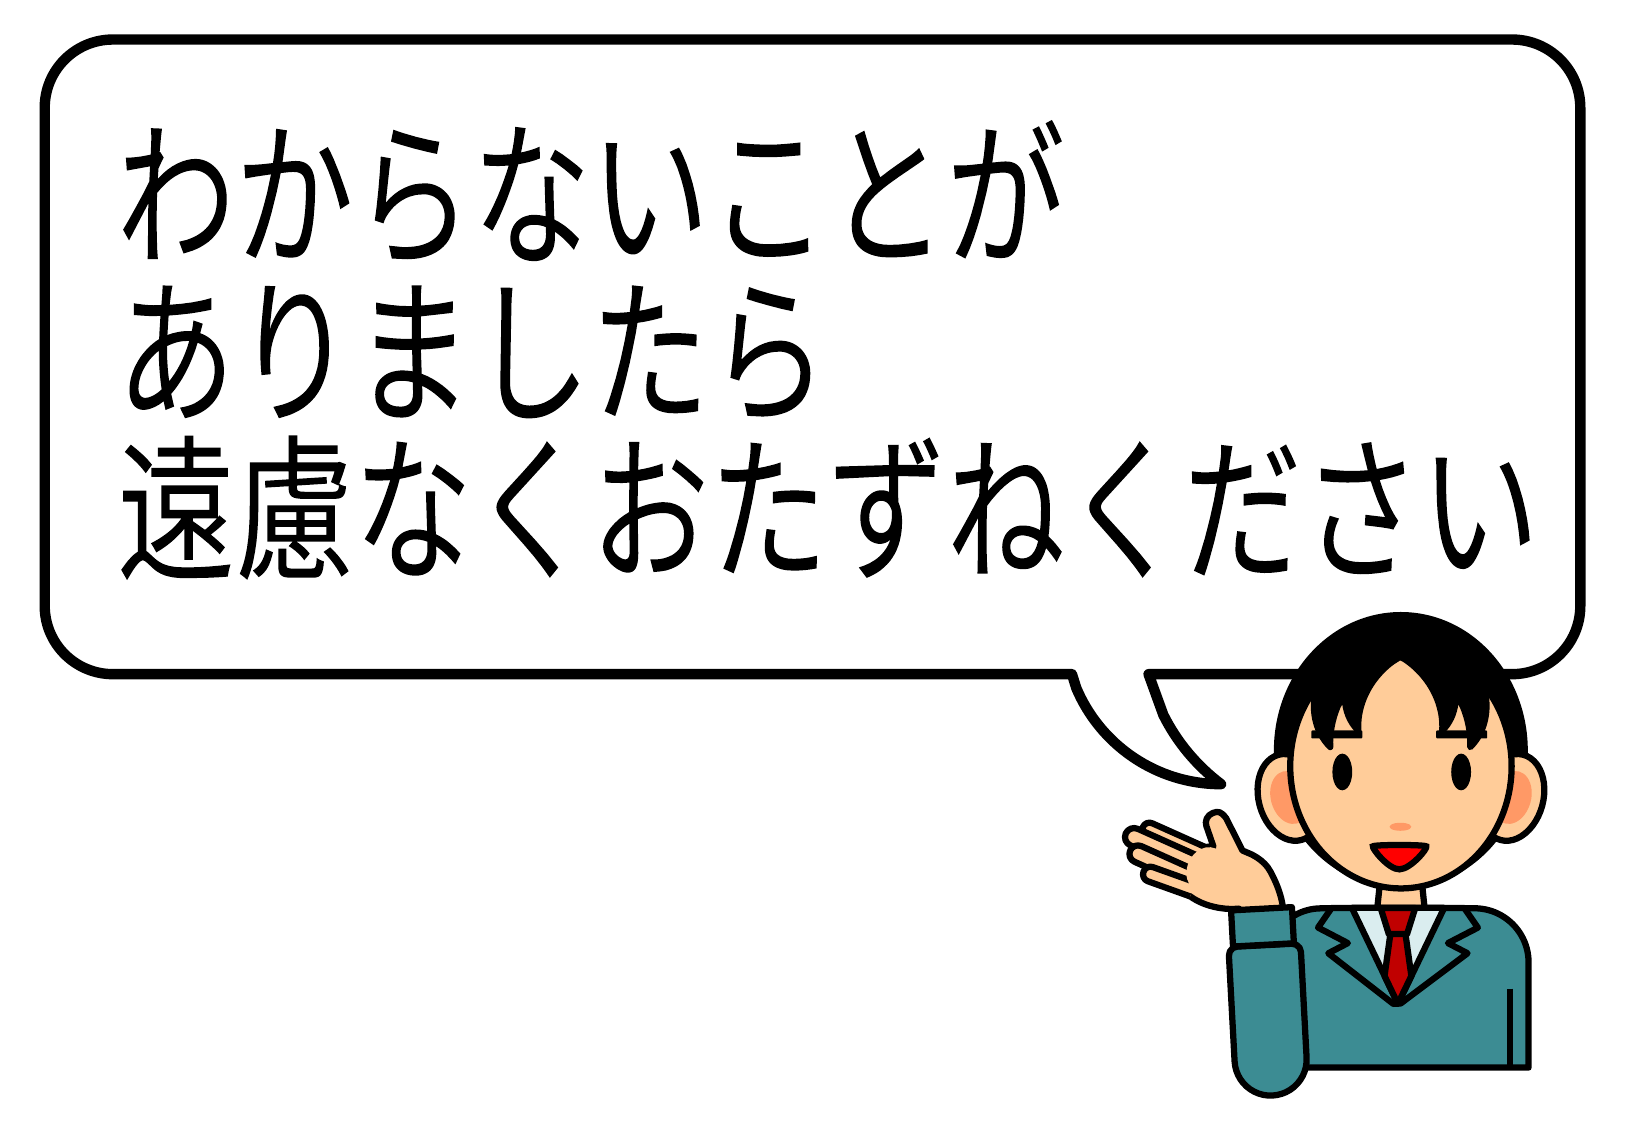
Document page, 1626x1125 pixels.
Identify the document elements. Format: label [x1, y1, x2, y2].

text_box [1144, 614, 1544, 1086]
text_box [42, 37, 1583, 764]
